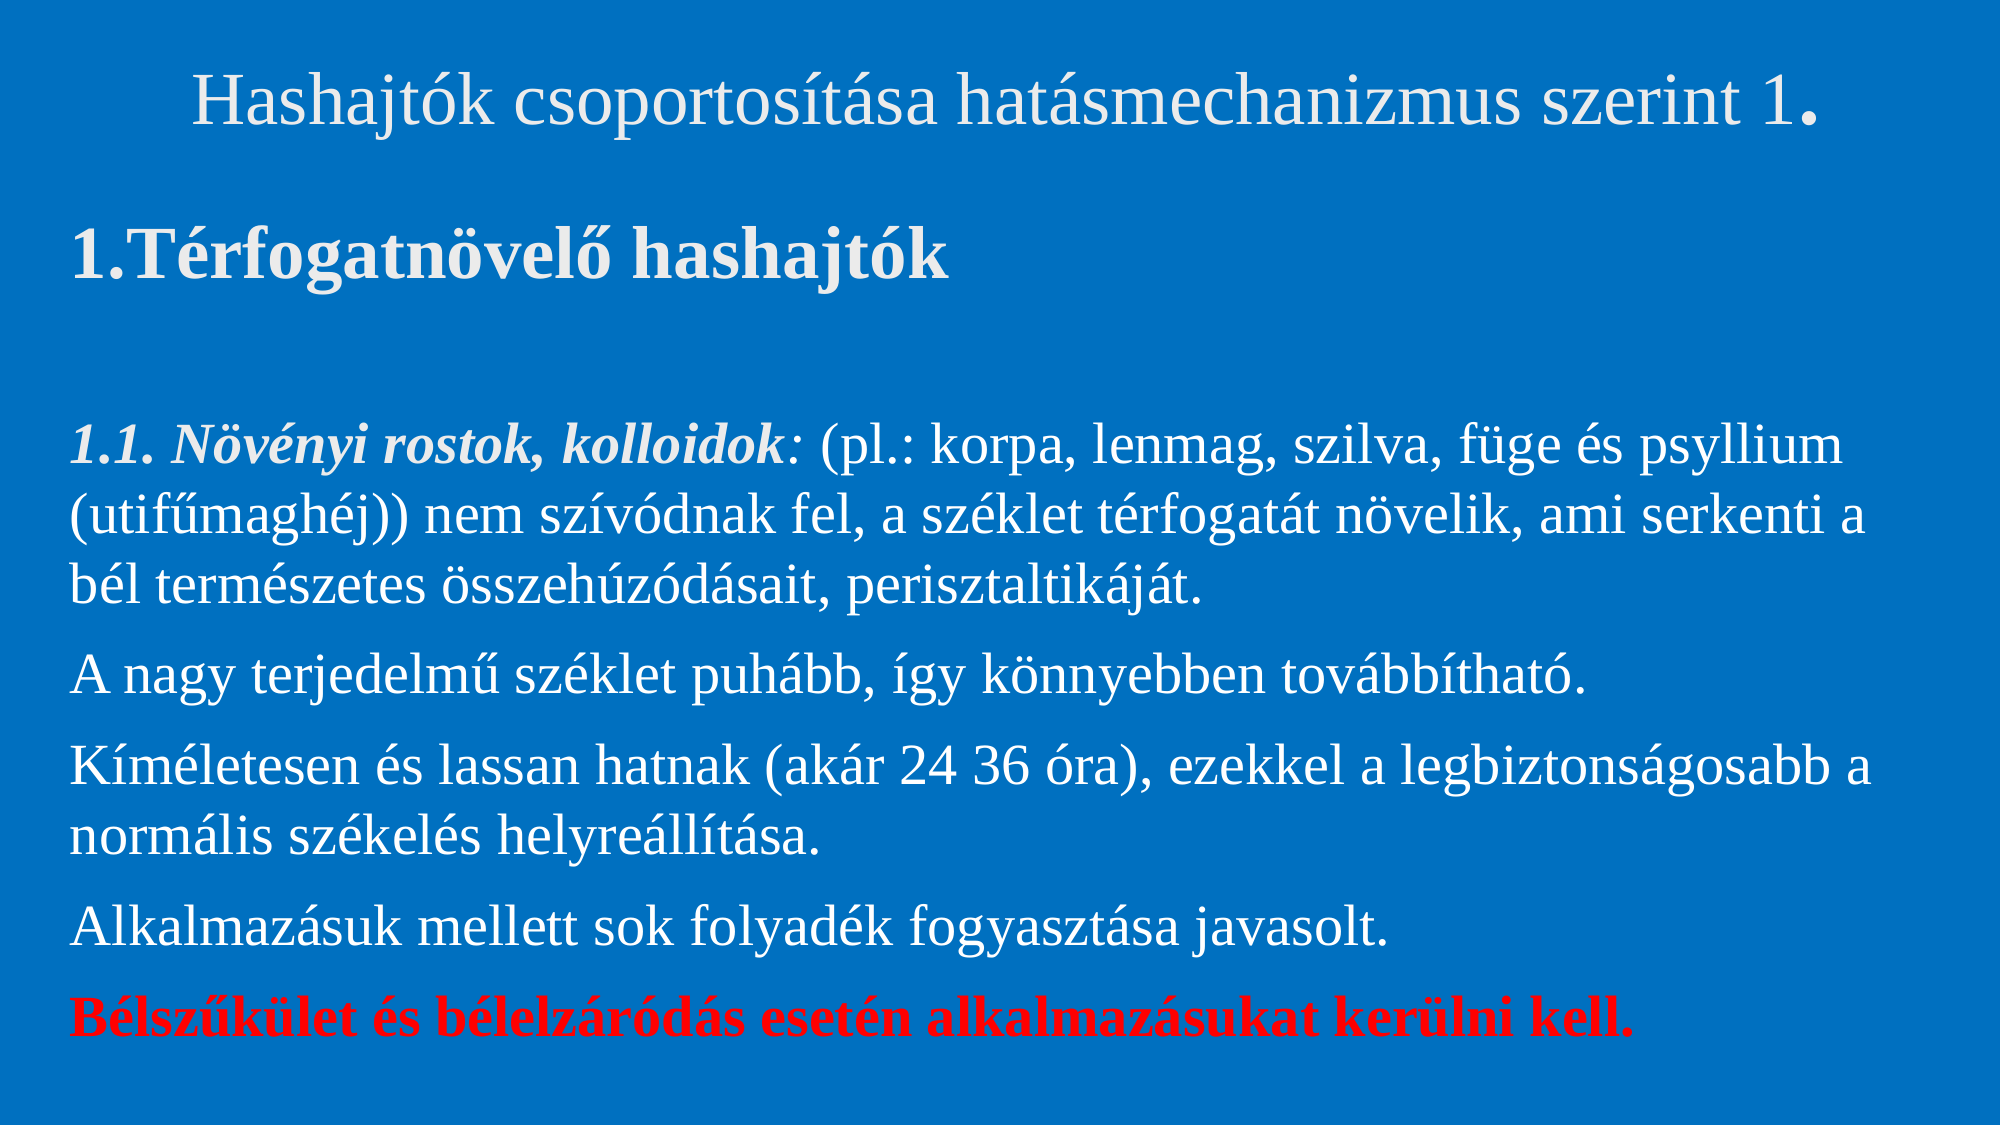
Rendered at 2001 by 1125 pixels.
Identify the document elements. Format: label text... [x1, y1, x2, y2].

list 1.Térfogatnövelő hashajtók 1.1. Növényi rostok, kolloidok: (pl.: korpa, lenmag, szilva, füge és psyllium (utifűmaghéj)) nem szívódnak fel, a széklet térfogatát növelik, ami serkenti a bél természetes összehúzódásait, perisztaltikáját. A nagy terjedelmű széklet puhább, így könnyebben továbbítható. Kíméletesen és lassan hatnak (akár 24 36 óra), ezekkel a legbiztonságosabb a normális székelés helyreállítása. Alkalmazásuk mellett sok folyadék fogyasztása javasolt. Bélszűkület és bélelzáródás esetén alkalmazásukat kerülni kell. [55, 196, 1934, 1125]
title Hashajtók csoportosítása hatásmechanizmus szerint 1. [102, 29, 1910, 185]
